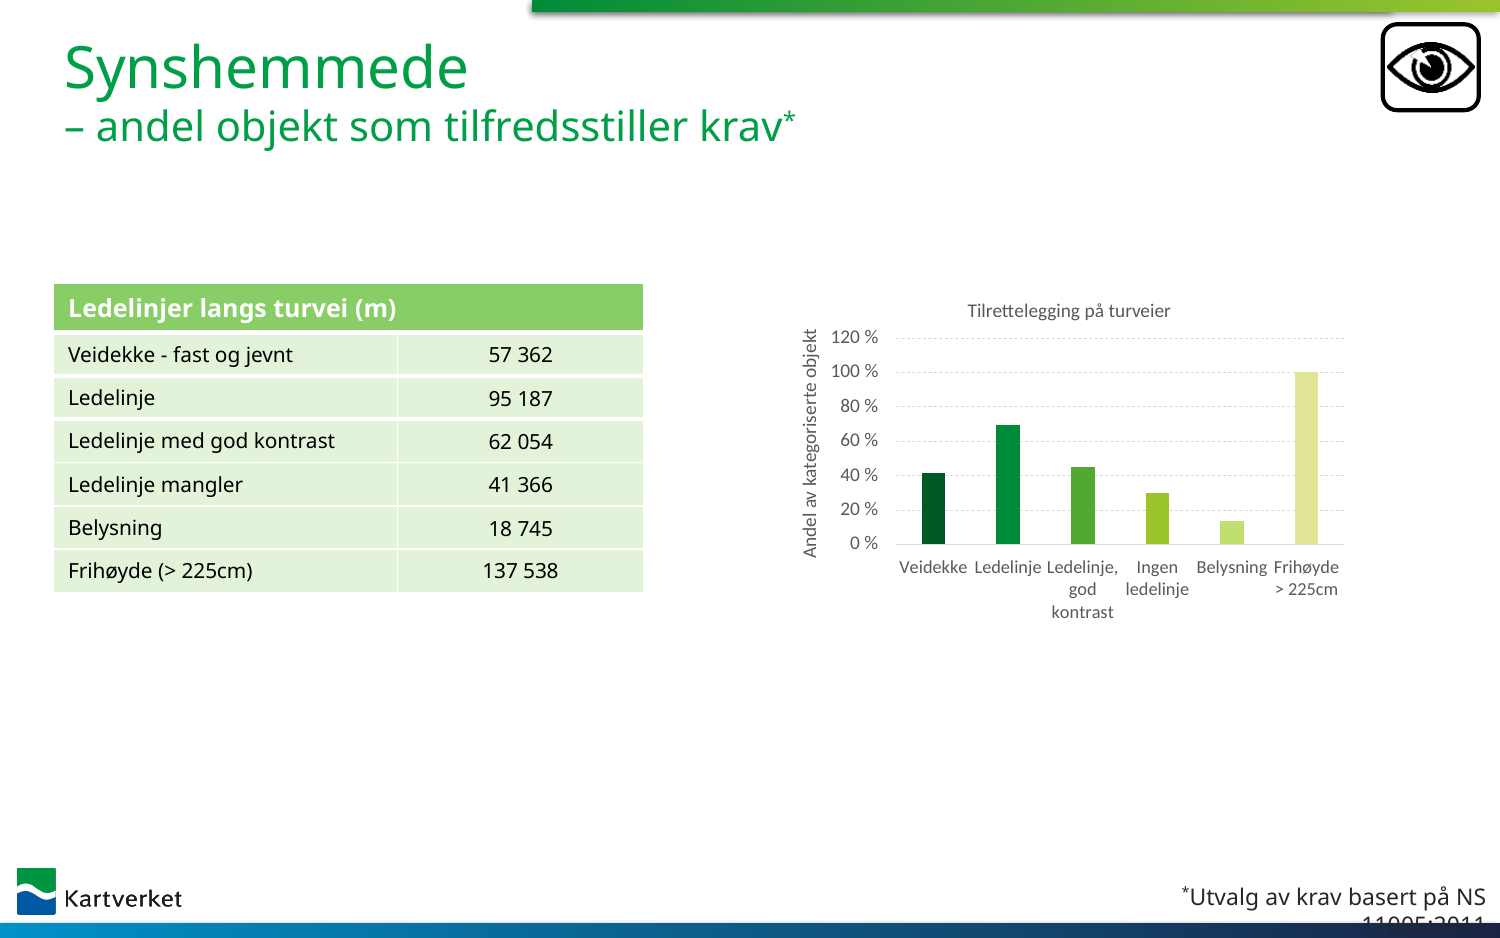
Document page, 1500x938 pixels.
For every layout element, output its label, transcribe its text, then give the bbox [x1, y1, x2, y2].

table_header Ledelinjer langs turvei (m) [54, 284, 643, 330]
table_cell Frihøyde (> 225cm) [54, 550, 397, 592]
table_cell 95 187 [398, 378, 643, 417]
table_cell Ledelinje mangler [54, 463, 397, 505]
table_cell Ledelinje med god kontrast [54, 421, 397, 462]
text_box Synshemmede – andel objekt som tilfredsstiller krav* [49, 24, 1431, 158]
table_cell Ledelinje [54, 378, 397, 417]
table_cell 18 745 [398, 507, 643, 548]
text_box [1382, 24, 1480, 111]
table_cell Belysning [54, 507, 397, 548]
table_cell Veidekke - fast og jevnt [54, 335, 397, 374]
table_cell 62 054 [398, 421, 643, 462]
table_cell 57 362 [398, 335, 643, 374]
table_cell 137 538 [398, 550, 643, 592]
picture [791, 291, 1348, 630]
table_cell 41 366 [398, 463, 643, 505]
text_box *Utvalg av krav basert på NS 11005:2011 [1068, 873, 1500, 938]
